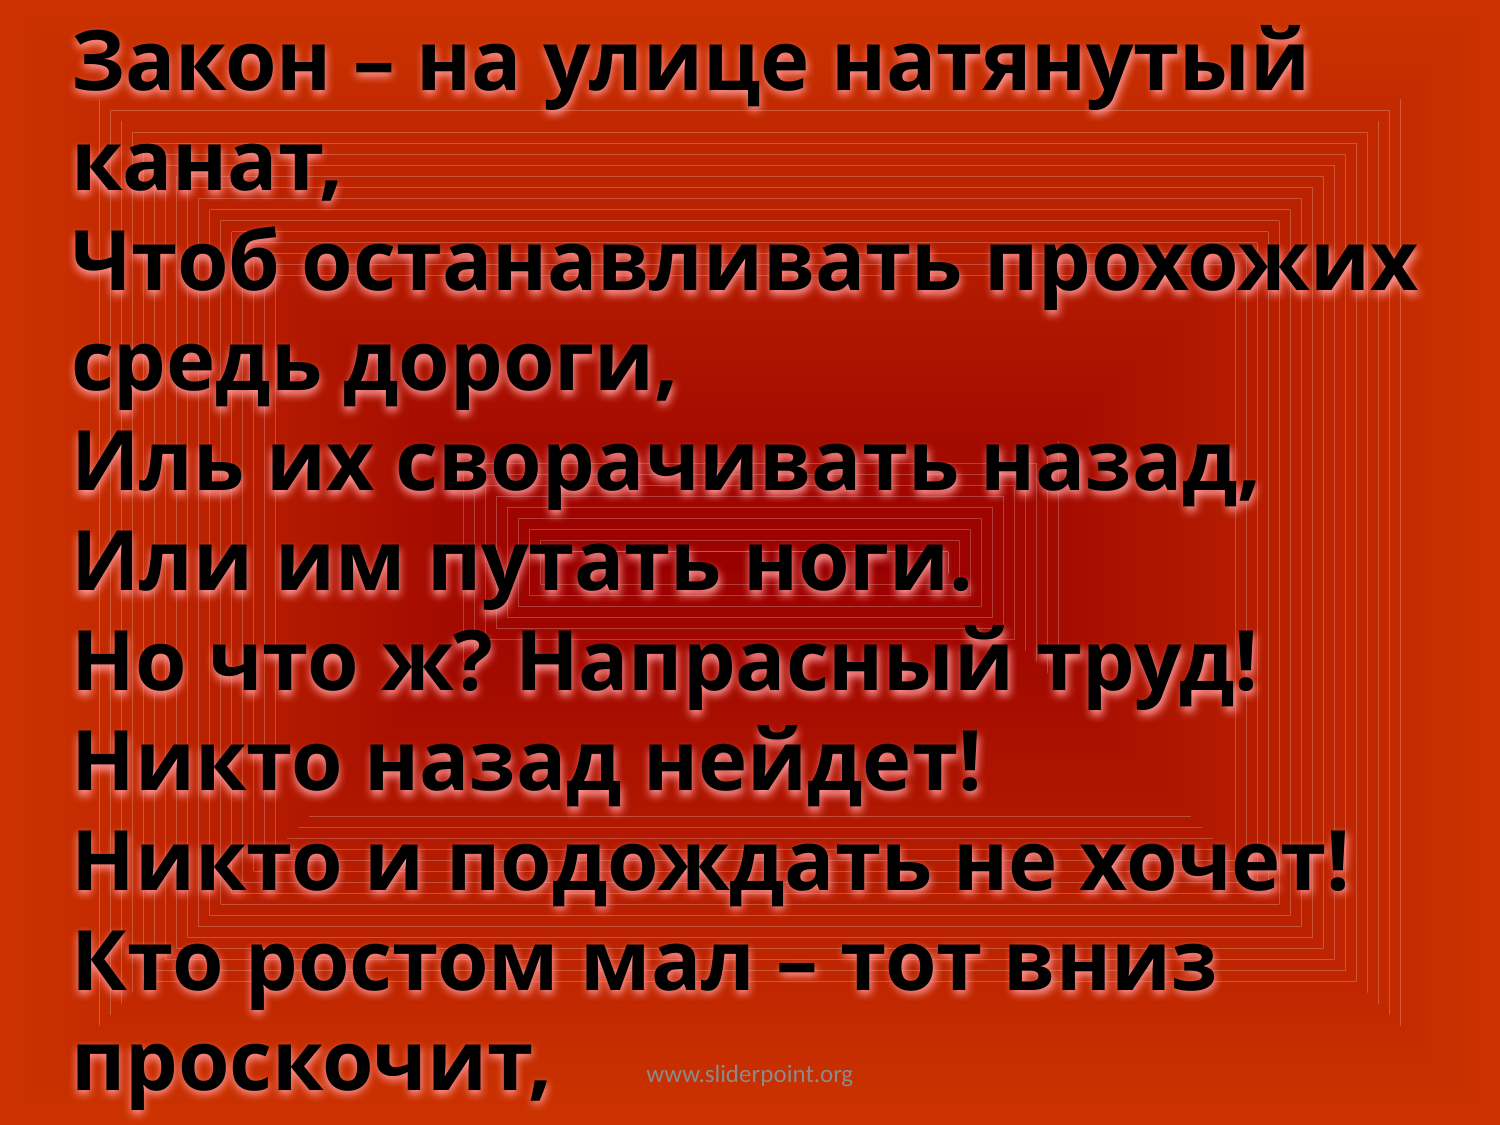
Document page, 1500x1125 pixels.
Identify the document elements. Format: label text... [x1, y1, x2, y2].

list Закон – на улице натянутый канат, Чтоб останавливать прохожих средь дороги, Иль их сворачивать назад, Или им путать ноги. Но что ж? Напрасный труд! Никто назад нейдет! Никто и подождать не хочет! Кто ростом мал – тот вниз проскочит, А кто велик – перешагнет. Жуковский Василий Андреевич [0, 0, 1500, 1125]
footer www.sliderpoint.org [512, 1042, 988, 1103]
